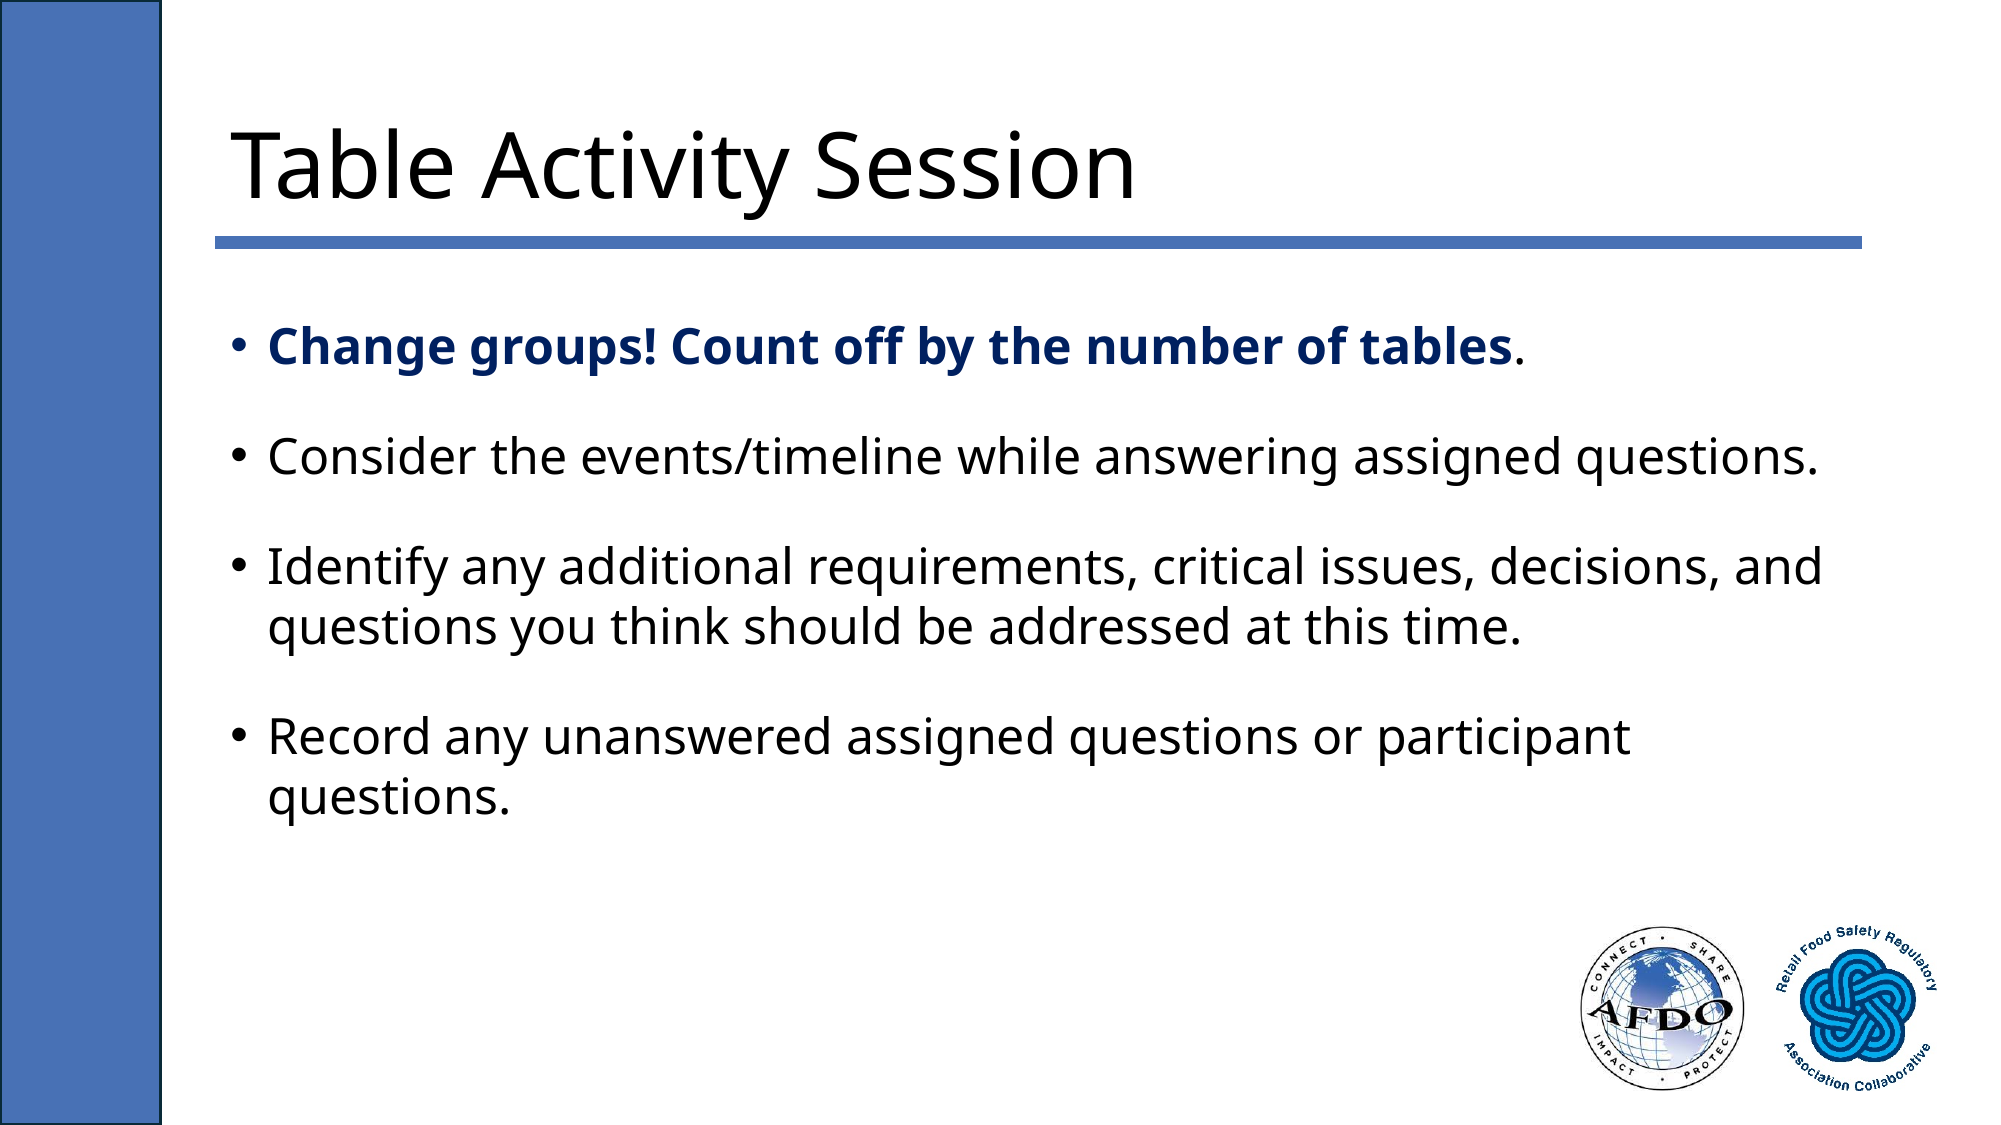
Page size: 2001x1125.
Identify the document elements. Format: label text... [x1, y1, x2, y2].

picture [1776, 925, 1937, 1091]
list Change groups! Count off by the number of tables. Consider the events/timeline while answering assigned questions. Identify any additional requirements, critical issues, decisions, and questions you think should be addressed at this time. Record any unanswered assigned questions or participant questions. [215, 306, 1863, 888]
title Table Activity Session [215, 110, 1863, 227]
picture [1579, 925, 1745, 1091]
